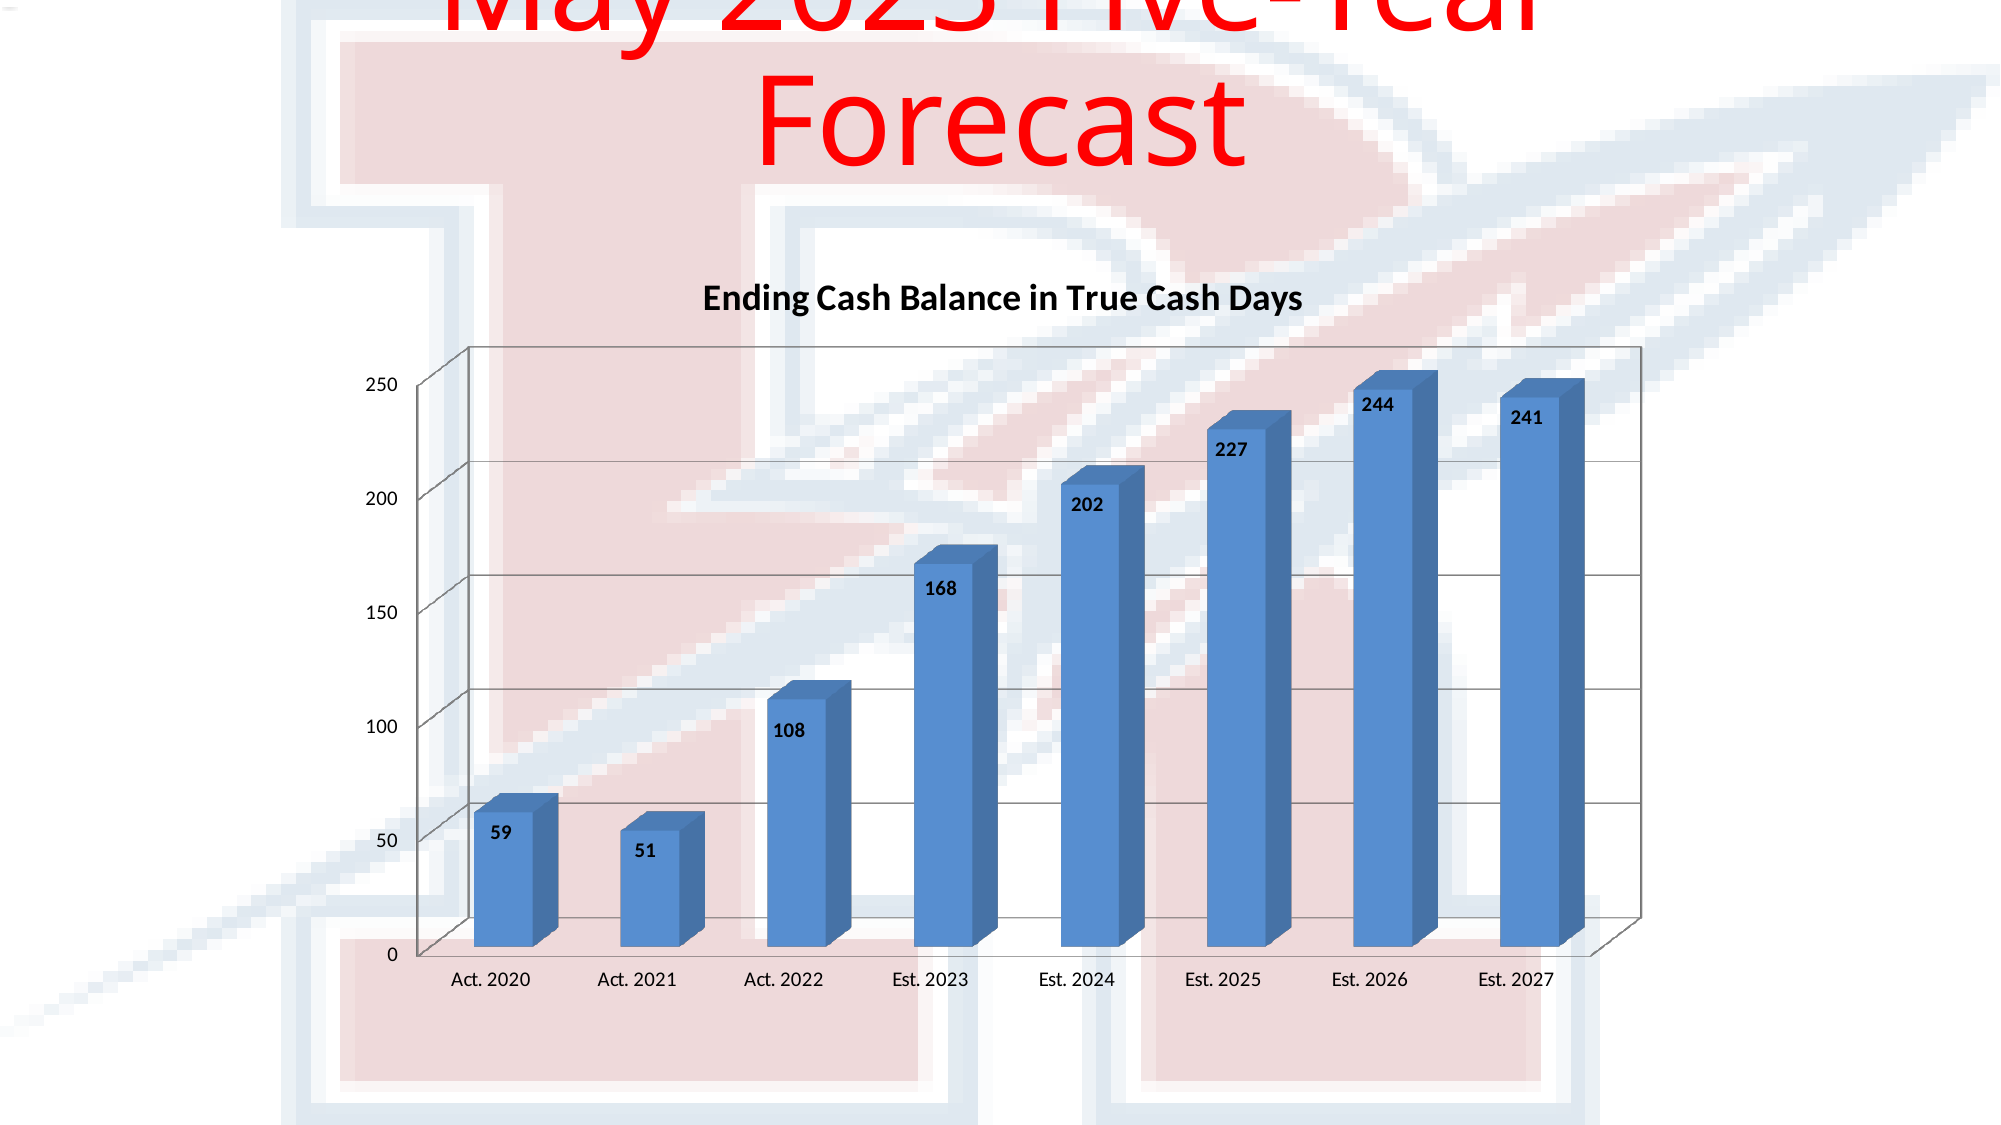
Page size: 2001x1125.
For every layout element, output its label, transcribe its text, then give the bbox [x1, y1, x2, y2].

title May 2023 Five-Year Forecast [249, 41, 1750, 200]
chart [330, 248, 1678, 1006]
